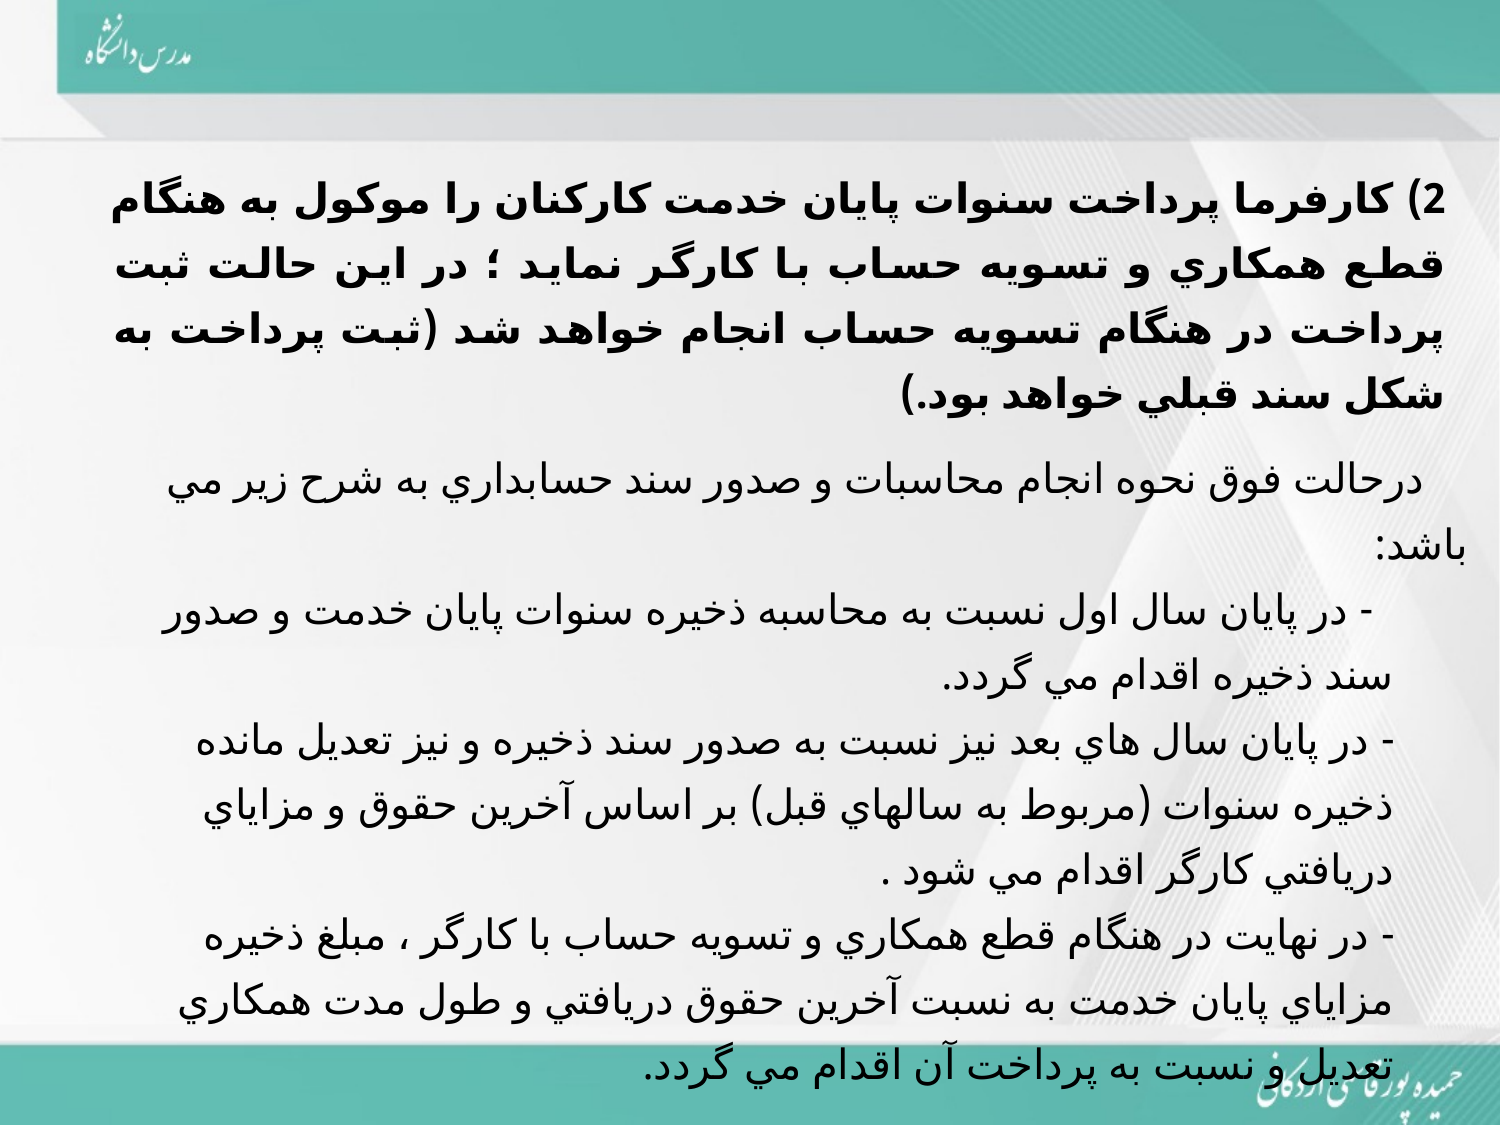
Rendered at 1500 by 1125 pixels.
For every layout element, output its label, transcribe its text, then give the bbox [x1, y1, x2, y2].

picture [0, 0, 1500, 1125]
text_box 2) کارفرما پرداخت سنوات پایان خدمت کارکنان را موکول به هنگام قطع همکاري و تسويه حساب با کارگر نمايد ؛ در اين حالت ثبت پرداخت در هنگام تسويه حساب انجام خواهد شد (ثبت پرداخت به شکل سند قبلي خواهد بود.) درحالت فوق نحوه انجام محاسبات و صدور سند حسابداري به شرح زير مي باشد: - در پايان سال اول نسبت به محاسبه ذخيره سنوات پايان خدمت و صدور سند ذخيره اقدام مي گردد. - در پايان سال هاي بعد نيز نسبت به صدور سند ذخيره و نيز تعديل مانده ذخيره سنوات (مربوط به سالهاي قبل) بر اساس آخرين حقوق و مزاياي دريافتي کارگر اقدام مي شود . - در نهايت در هنگام قطع همکاري و تسويه حساب با کارگر ، مبلغ ذخيره مزاياي پايان خدمت به نسبت آخرين حقوق دريافتي و طول مدت همکاري تعديل و نسبت به پرداخت آن اقدام مي گردد. [64, 149, 1483, 1095]
